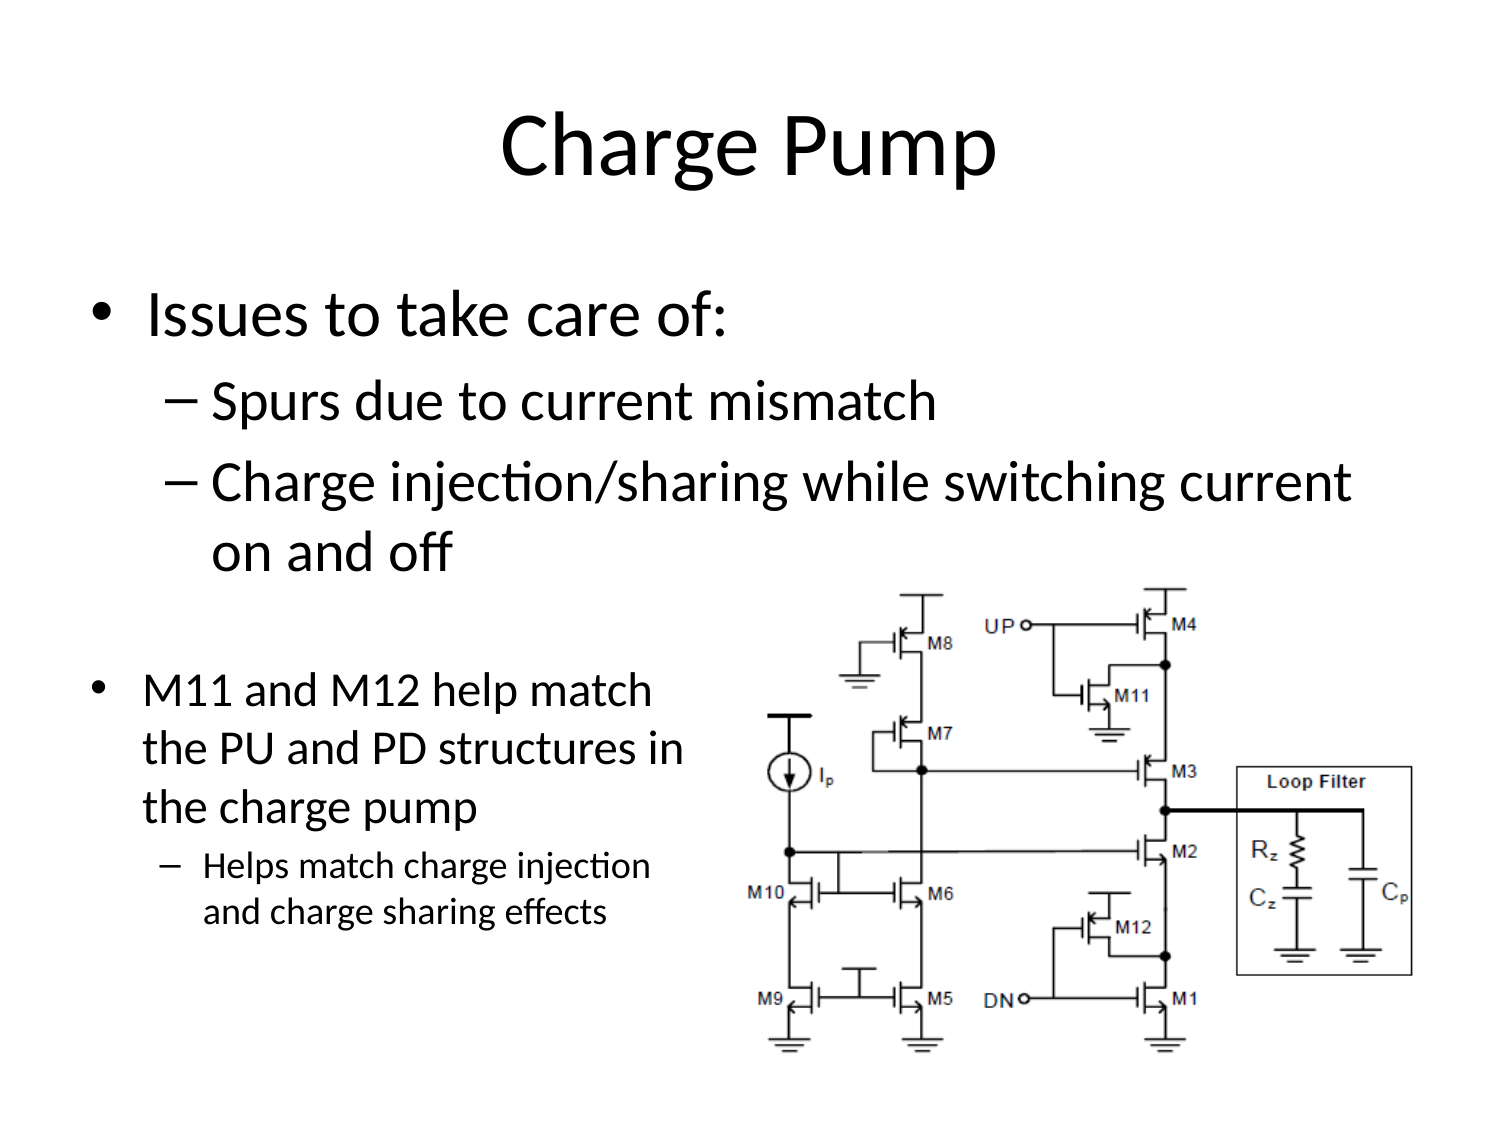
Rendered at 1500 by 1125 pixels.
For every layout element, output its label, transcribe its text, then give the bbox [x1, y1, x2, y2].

list Issues to take care of: Spurs due to current mismatch Charge injection/sharing while switching current on and off [75, 262, 1425, 625]
title Charge Pump [75, 45, 1425, 233]
picture [737, 574, 1430, 1076]
text_box M11 and M12 help match the PU and PD structures in the charge pump Helps match charge injection and charge sharing effects [75, 649, 700, 1013]
